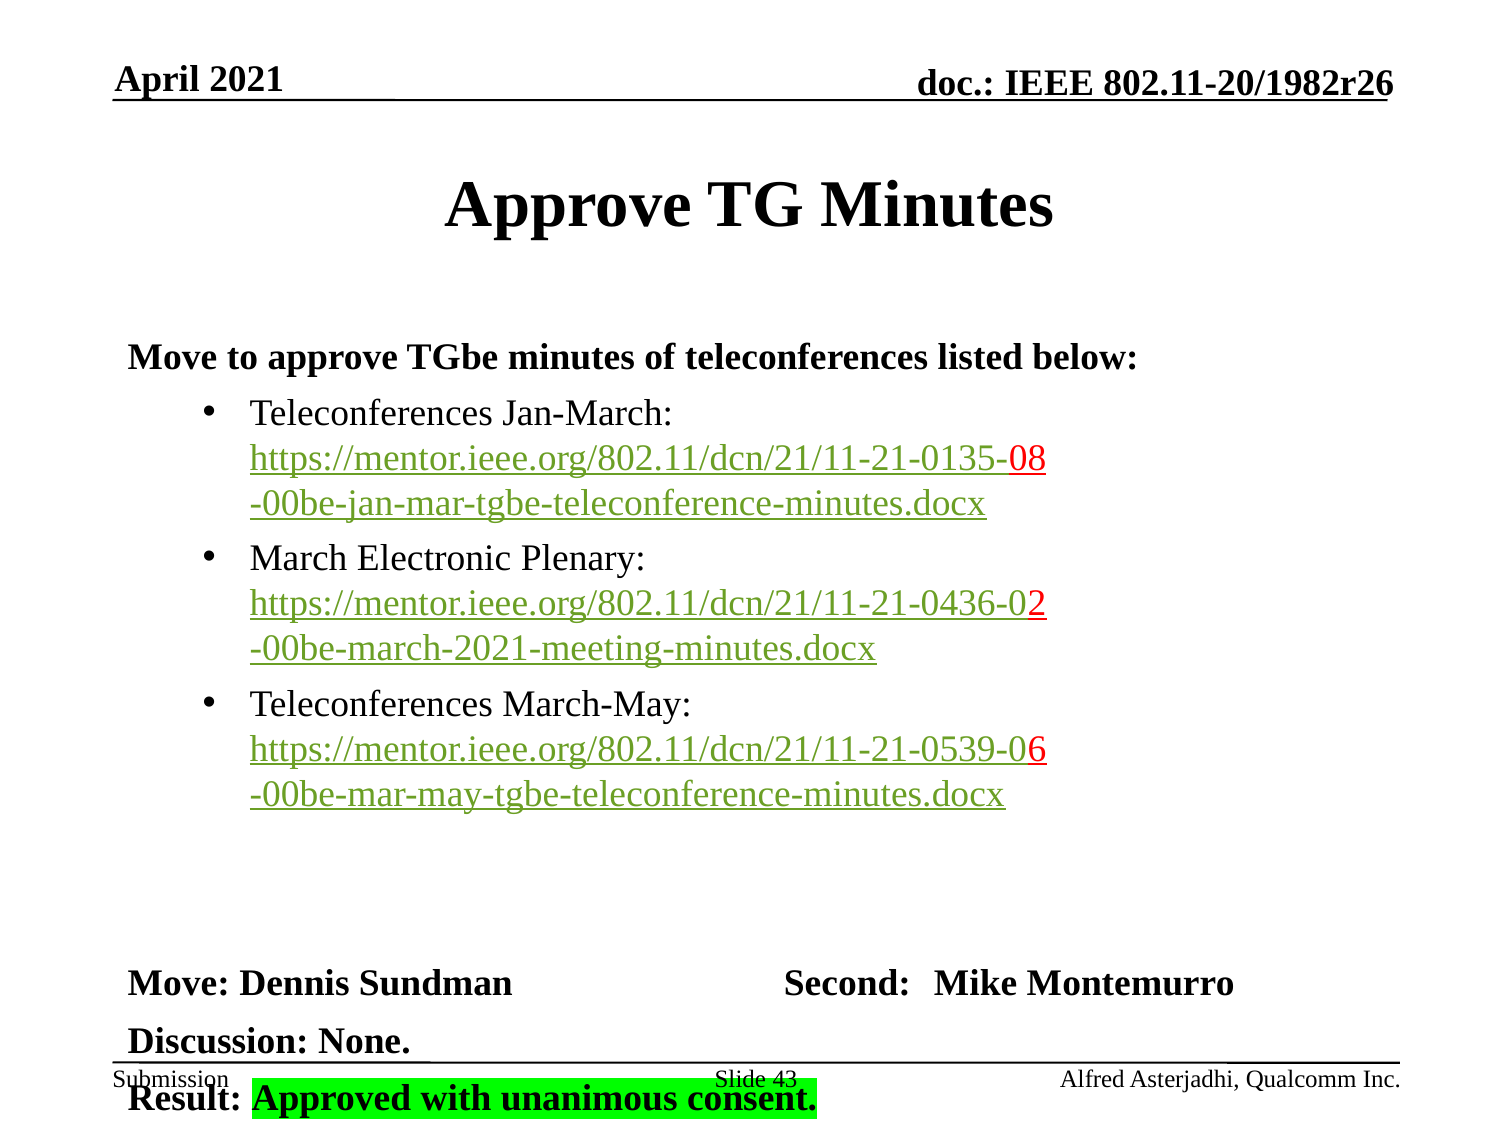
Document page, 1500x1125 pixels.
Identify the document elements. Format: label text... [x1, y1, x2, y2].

list Move to approve TGbe minutes of teleconferences listed below: Teleconferences Jan-March: https://mentor.ieee.org/802.11/dcn/21/11-21-0135-08-00be-jan-mar-tgbe-teleconference-minutes.docx March Electronic Plenary: https://mentor.ieee.org/802.11/dcn/21/11-21-0436-02-00be-march-2021-meeting-minutes.docx Teleconferences March-May: https://mentor.ieee.org/802.11/dcn/21/11-21-0539-06-00be-mar-may-tgbe-teleconference-minutes.docx Move: Dennis Sundman Second: Mike Montemurro Discussion: None. Result: Approved with unanimous consent. [112, 324, 1388, 1000]
slide_number Slide 43 [712, 1061, 800, 1123]
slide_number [114, 54, 423, 100]
title Approve TG Minutes [112, 112, 1388, 288]
footer Alfred Asterjadhi, Qualcomm Inc. [878, 1061, 1402, 1093]
